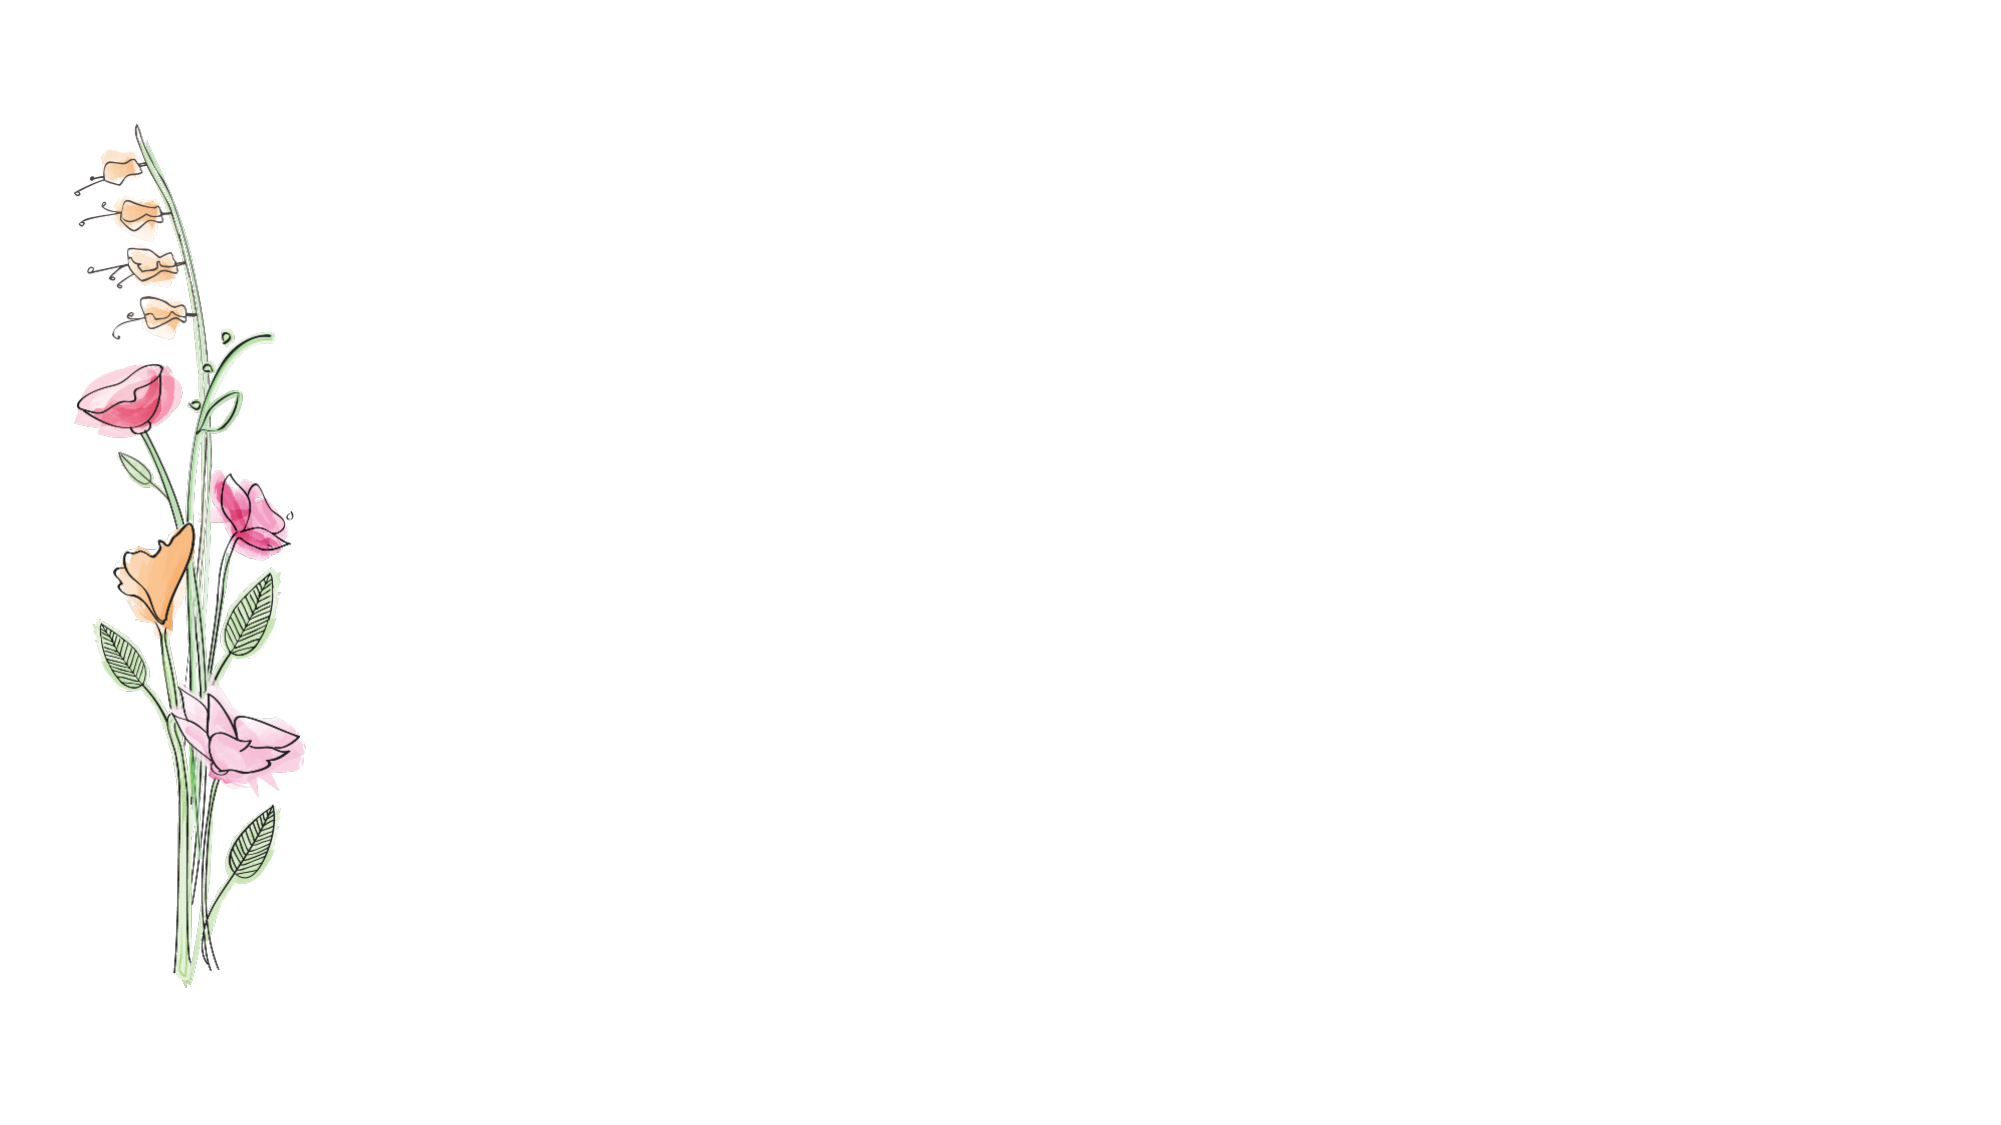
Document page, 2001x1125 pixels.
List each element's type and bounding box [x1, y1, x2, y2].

picture [74, 124, 306, 988]
